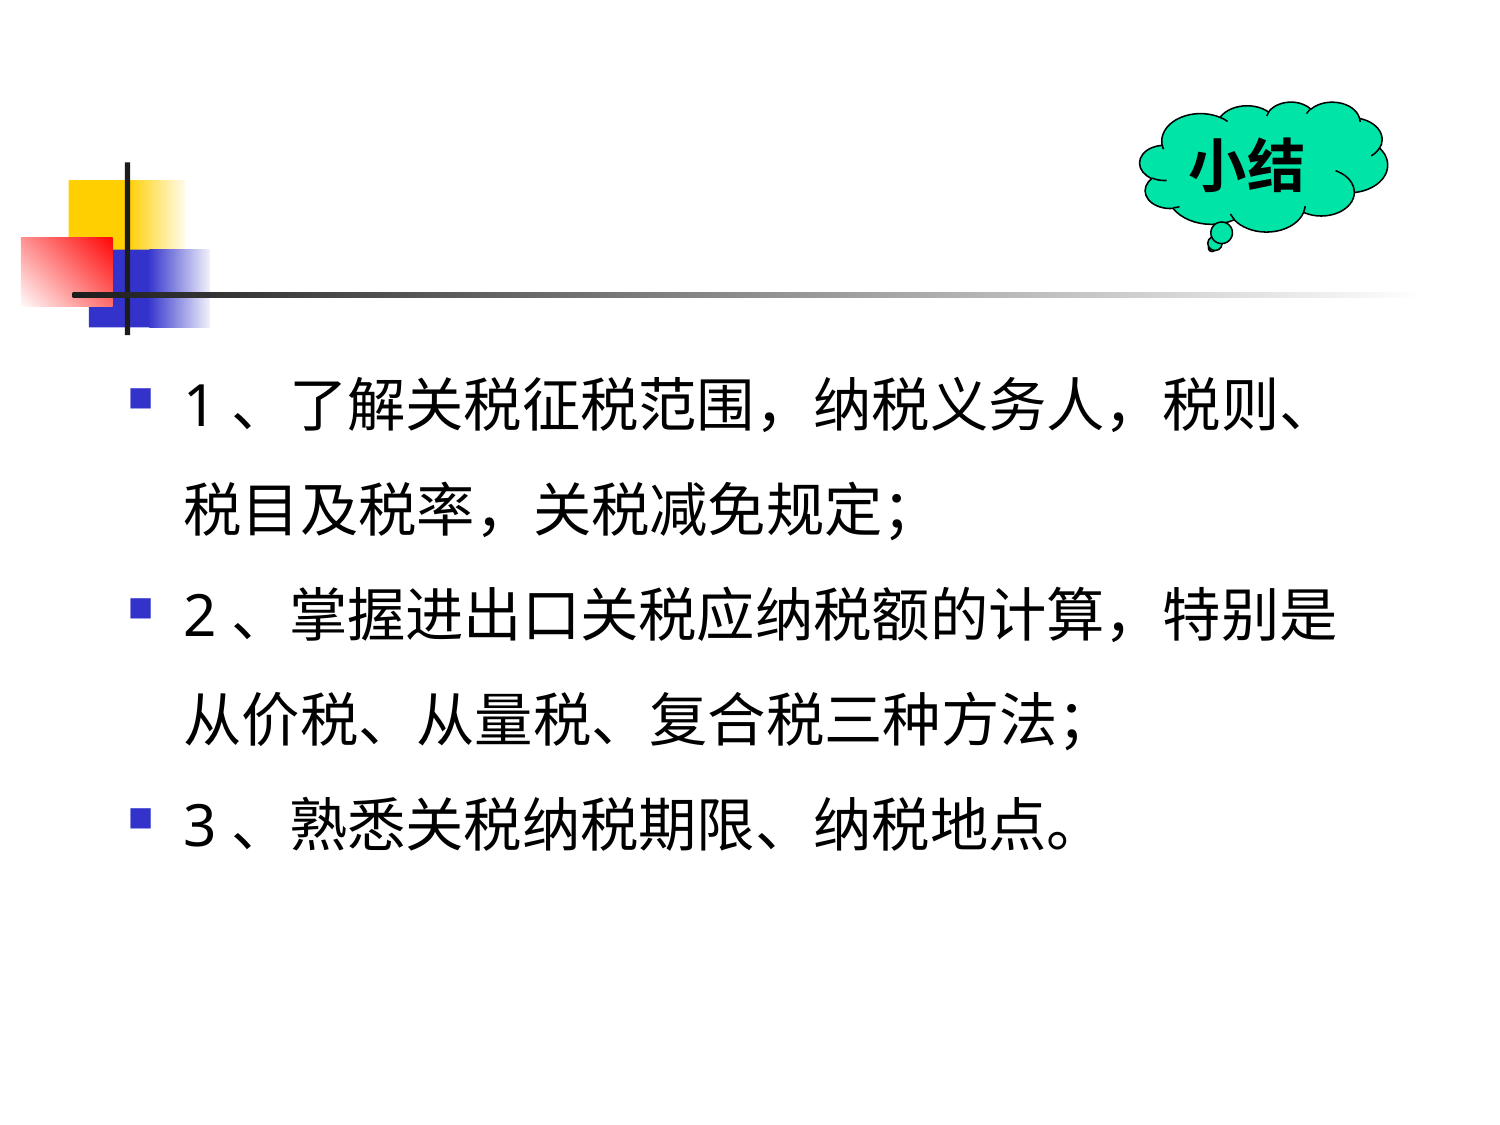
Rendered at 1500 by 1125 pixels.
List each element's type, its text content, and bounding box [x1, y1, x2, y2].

text_box 小结 [1139, 102, 1388, 252]
list 1、了解关税征税范围，纳税义务人，税则、税目及税率，关税减免规定； 2、掌握进出口关税应纳税额的计算，特别是从价税、从量税、复合税三种方法； 3、熟悉关税纳税期限、纳税地点。 [112, 326, 1388, 1002]
